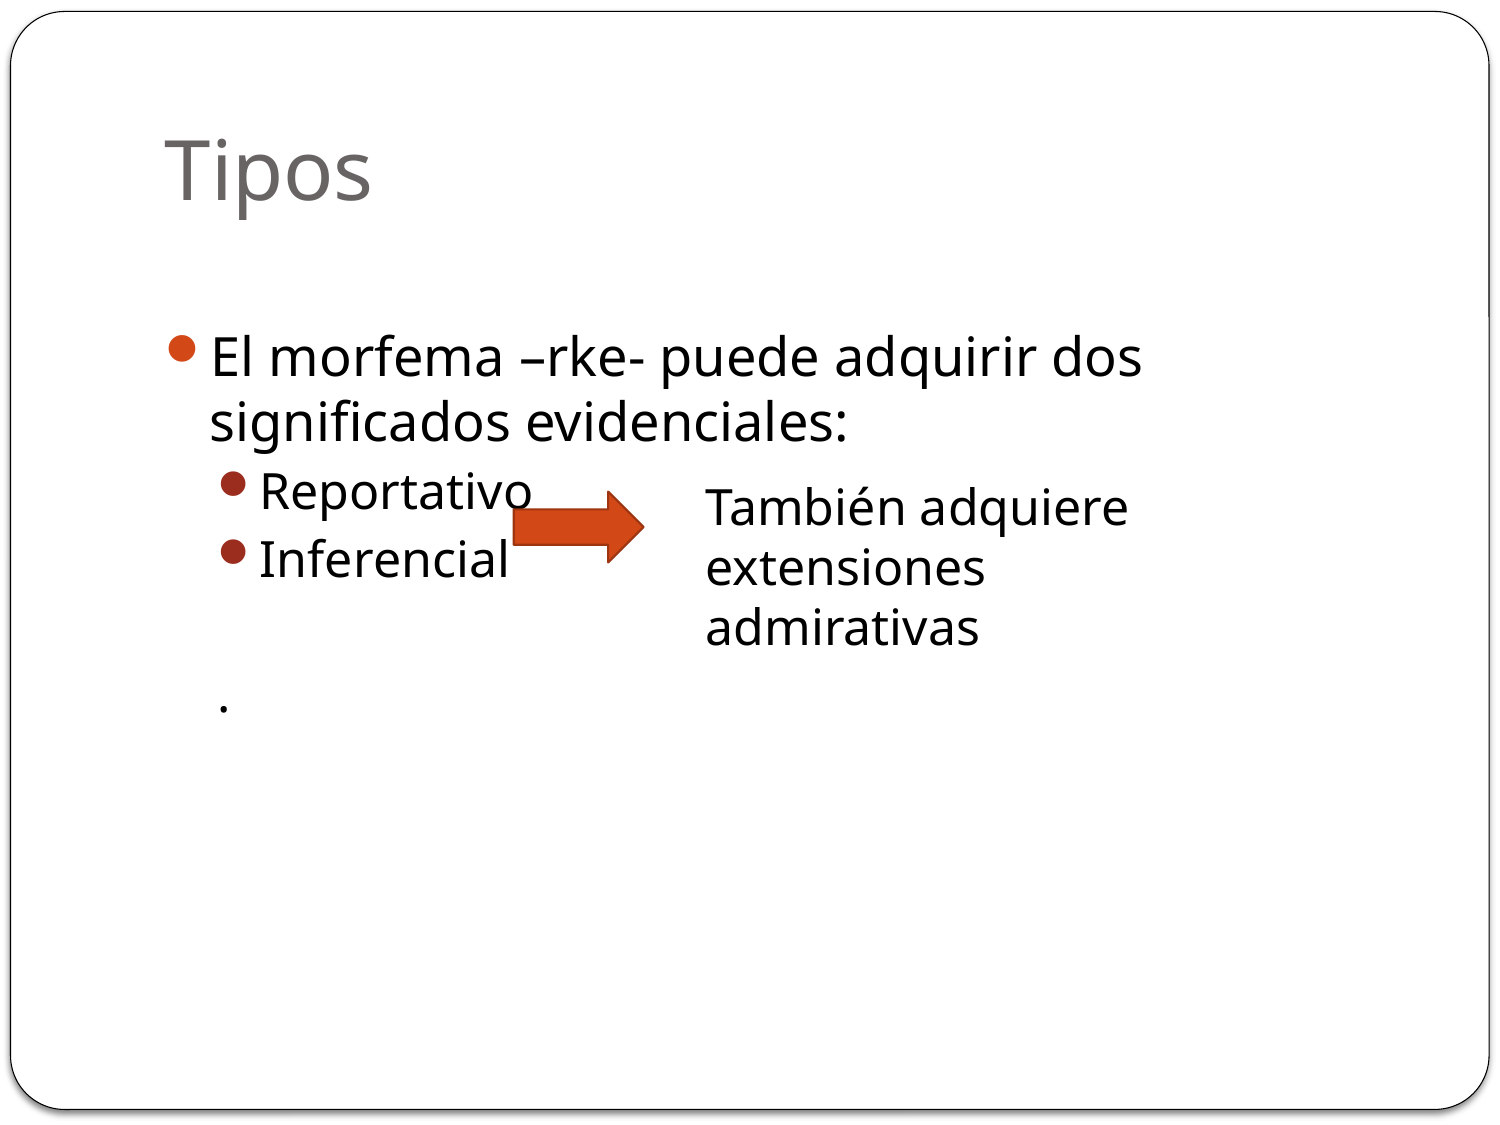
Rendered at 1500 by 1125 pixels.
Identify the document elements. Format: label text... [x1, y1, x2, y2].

text_box También adquiere extensiones admirativas [690, 467, 1223, 663]
text_box [512, 490, 645, 564]
list El morfema –rke- puede adquirir dos significados evidenciales: Reportativo Inferencial . [150, 237, 1425, 988]
title Tipos [150, 45, 1425, 233]
